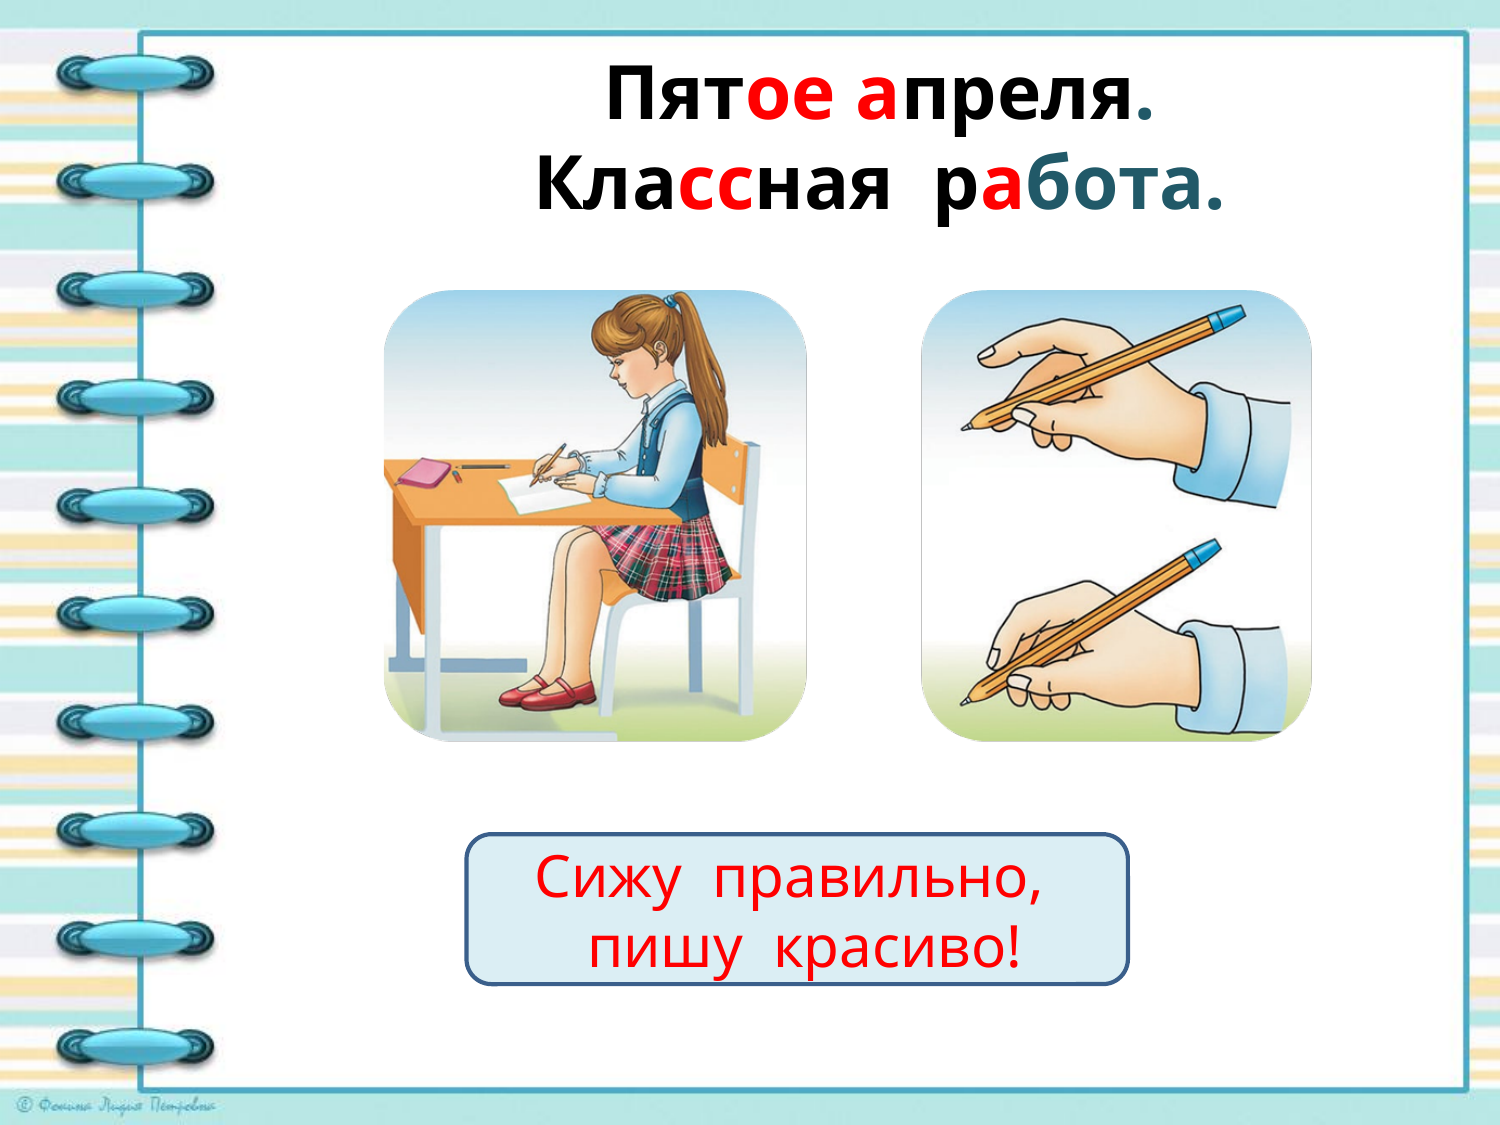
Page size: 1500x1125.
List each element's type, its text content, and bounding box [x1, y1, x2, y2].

picture [0, 0, 1500, 1125]
text_box Сижу правильно, пишу красиво! [464, 832, 1131, 987]
title Пятое апреля. Классная работа. [259, 36, 1500, 225]
